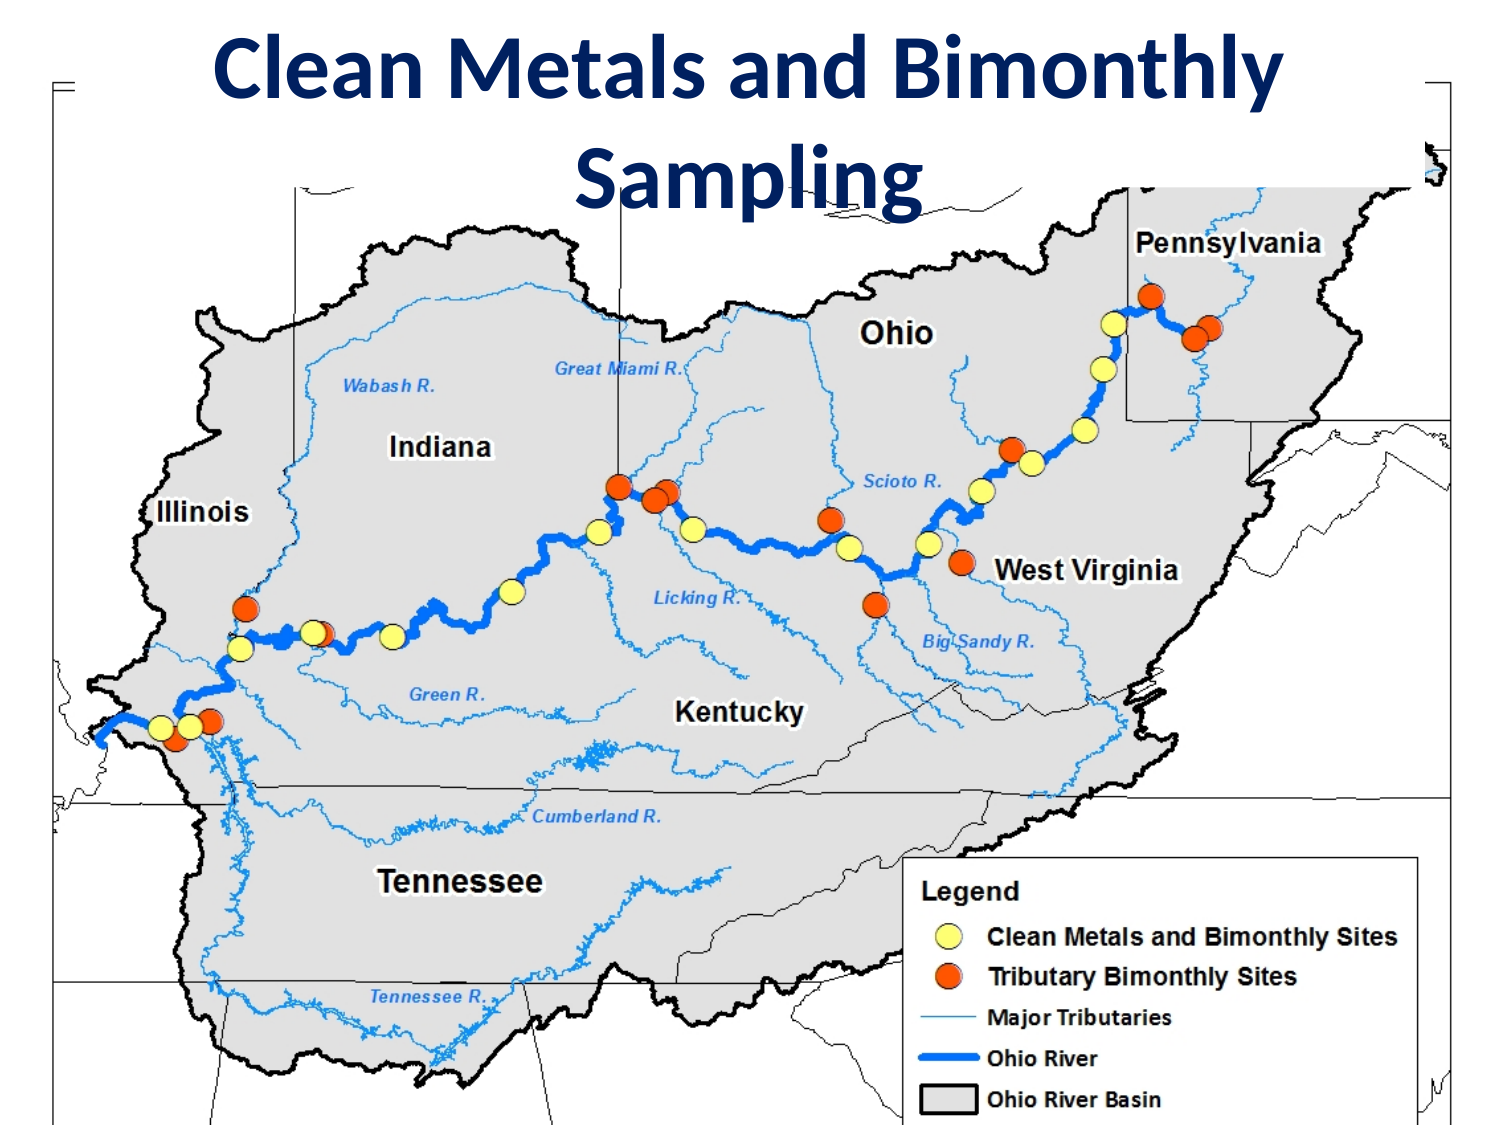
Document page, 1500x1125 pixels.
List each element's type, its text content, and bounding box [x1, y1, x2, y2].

text_box Clean Metals and Bimonthly Sampling [74, 0, 1425, 48]
picture [21, 49, 1479, 1125]
